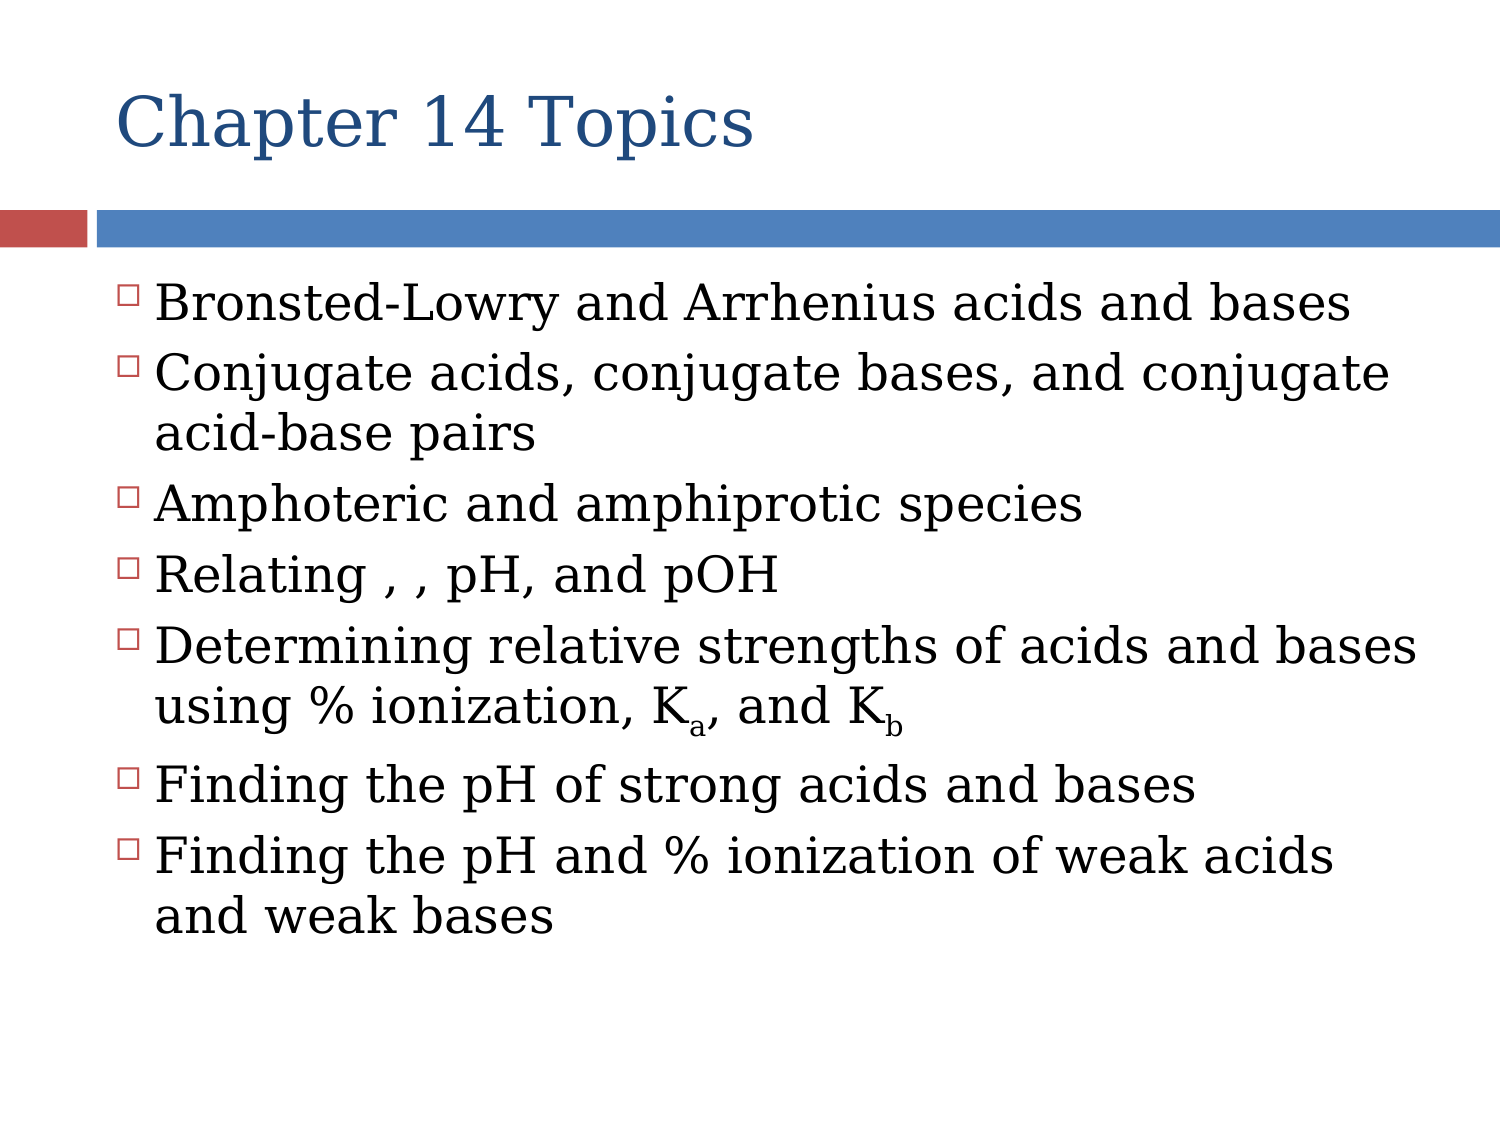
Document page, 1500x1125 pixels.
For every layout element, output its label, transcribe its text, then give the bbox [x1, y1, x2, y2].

title Chapter 14 Topics [100, 37, 1438, 200]
